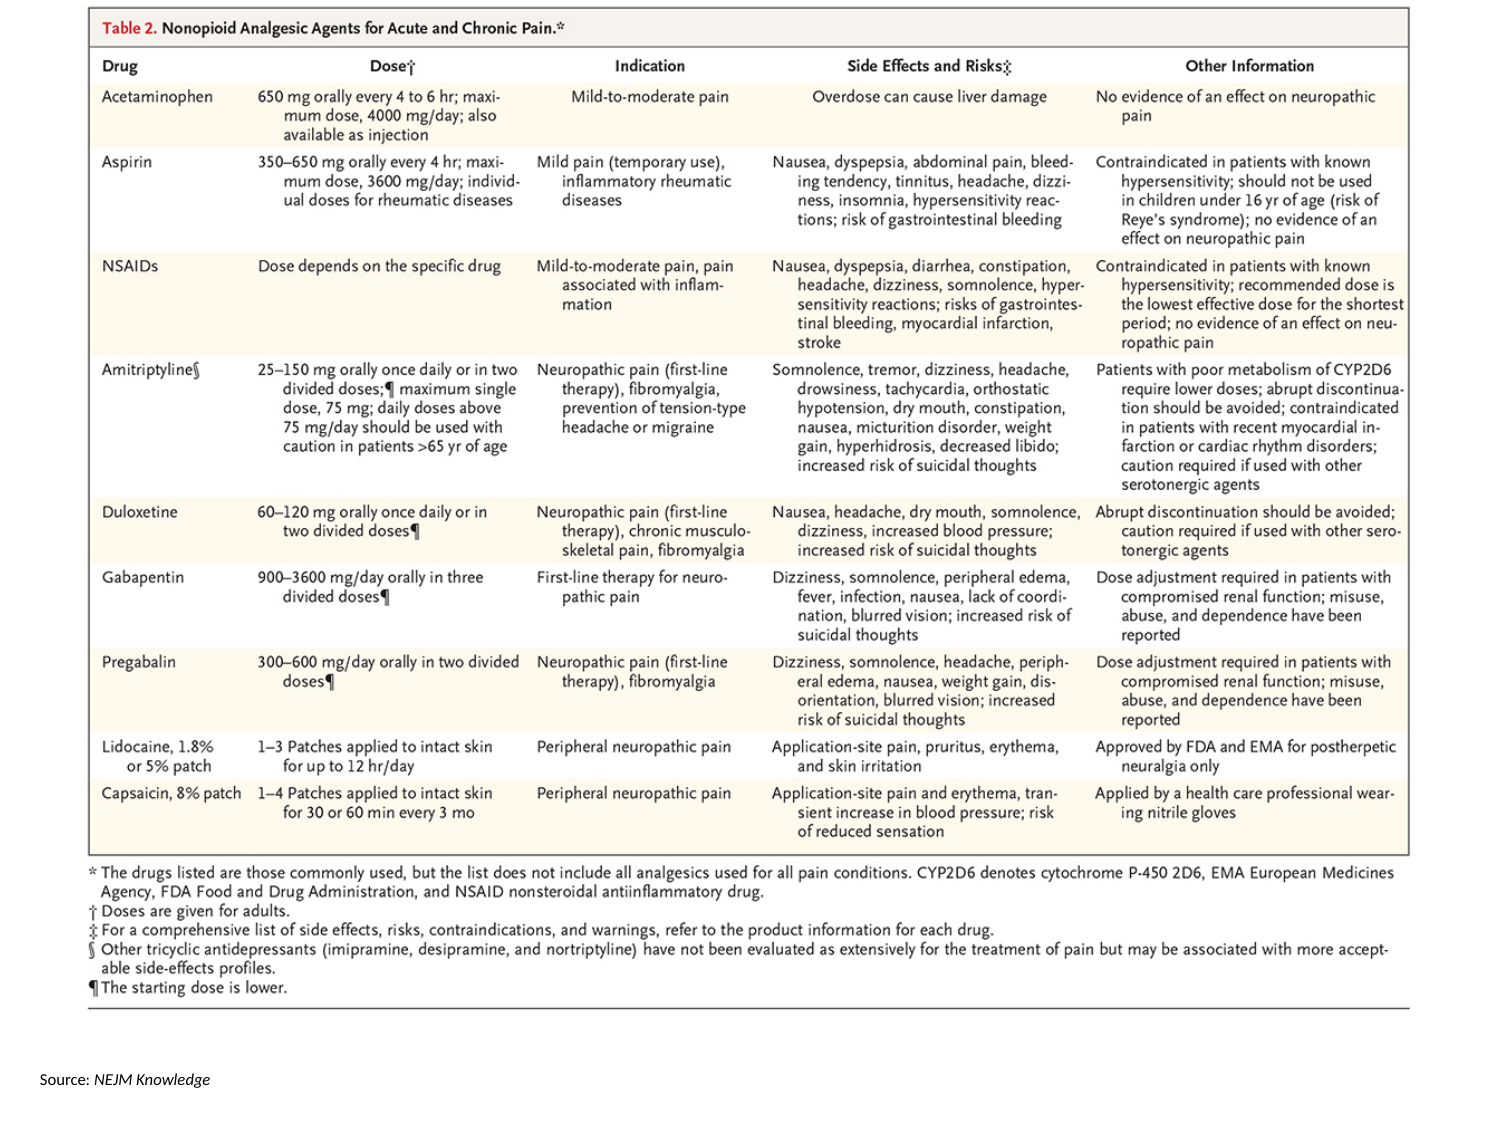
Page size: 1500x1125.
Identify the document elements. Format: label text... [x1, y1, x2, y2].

list Source: NEJM Knowledge [24, 1060, 1375, 1116]
picture [80, 0, 1420, 1017]
